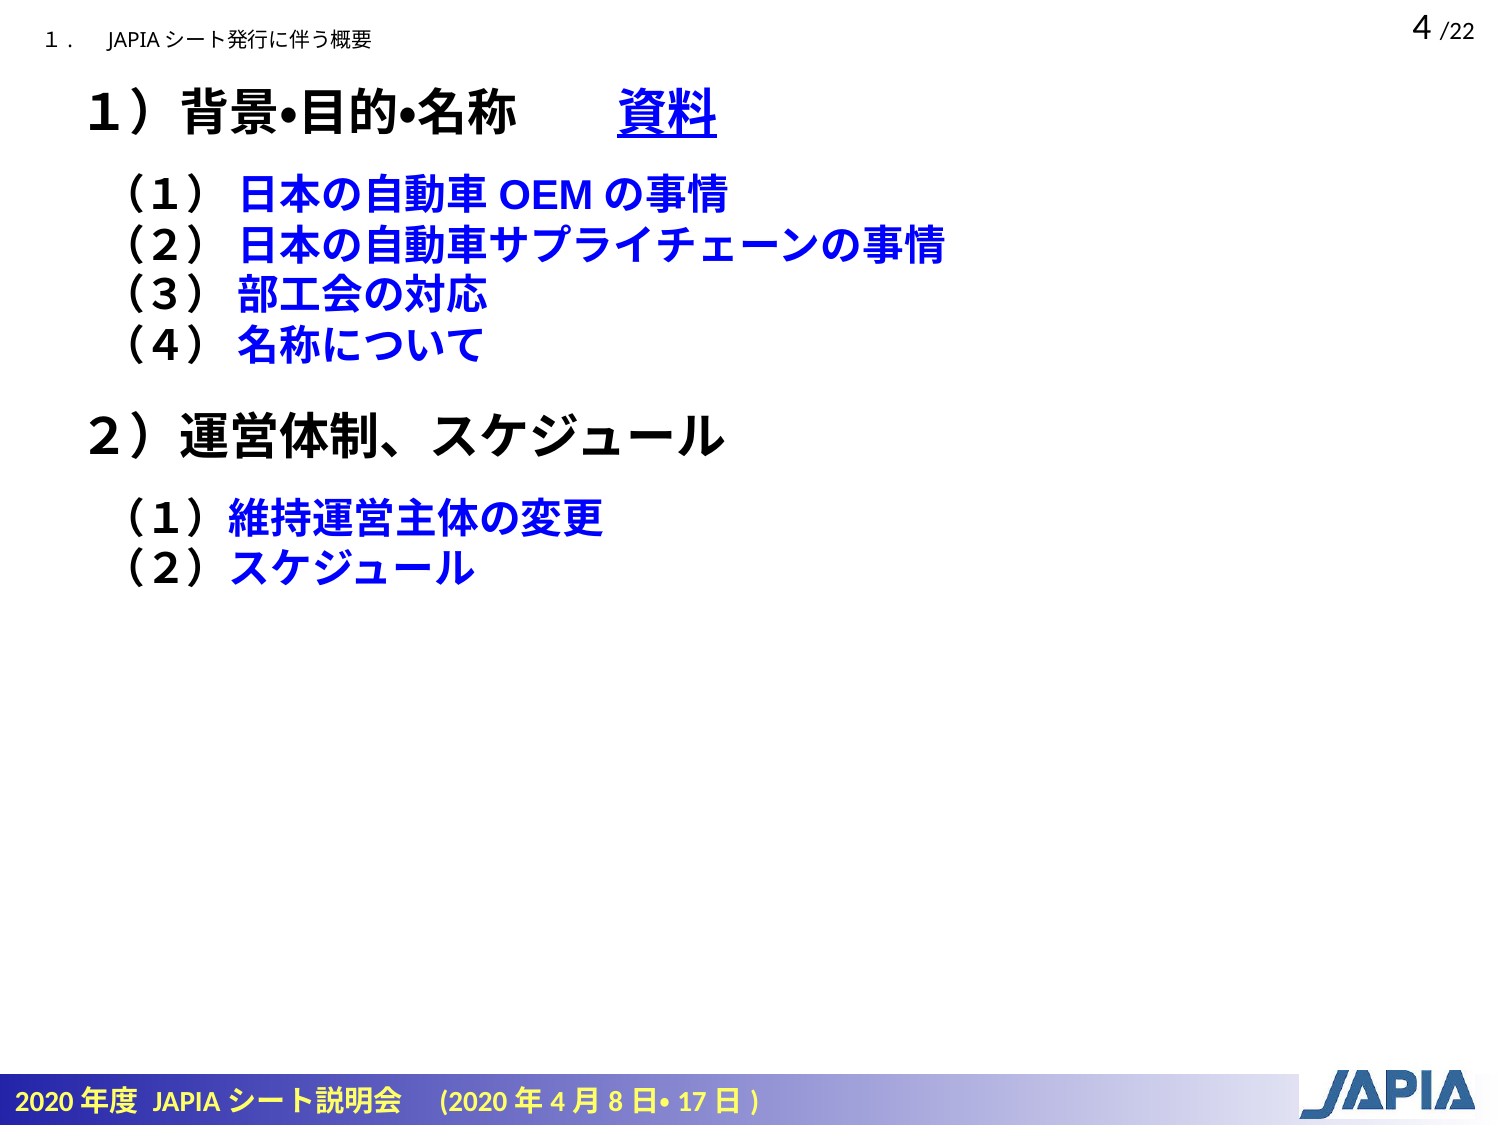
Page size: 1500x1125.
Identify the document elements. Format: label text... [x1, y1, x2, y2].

picture [1299, 1070, 1475, 1119]
text_box １）背景・目的・名称 資料 [64, 73, 1341, 161]
text_box （１）維持運営主体の変更 （２）スケジュール [86, 483, 705, 612]
text_box ２）運営体制、スケジュール [64, 397, 1341, 472]
text_box １. JAPIAシート発行に伴う概要 [5, 7, 857, 60]
text_box （１） 日本の自動車OEMの事情 （２） 日本の自動車サプライチェーンの事情 （３） 部工会の対応 （４） 名称について [86, 159, 1343, 387]
